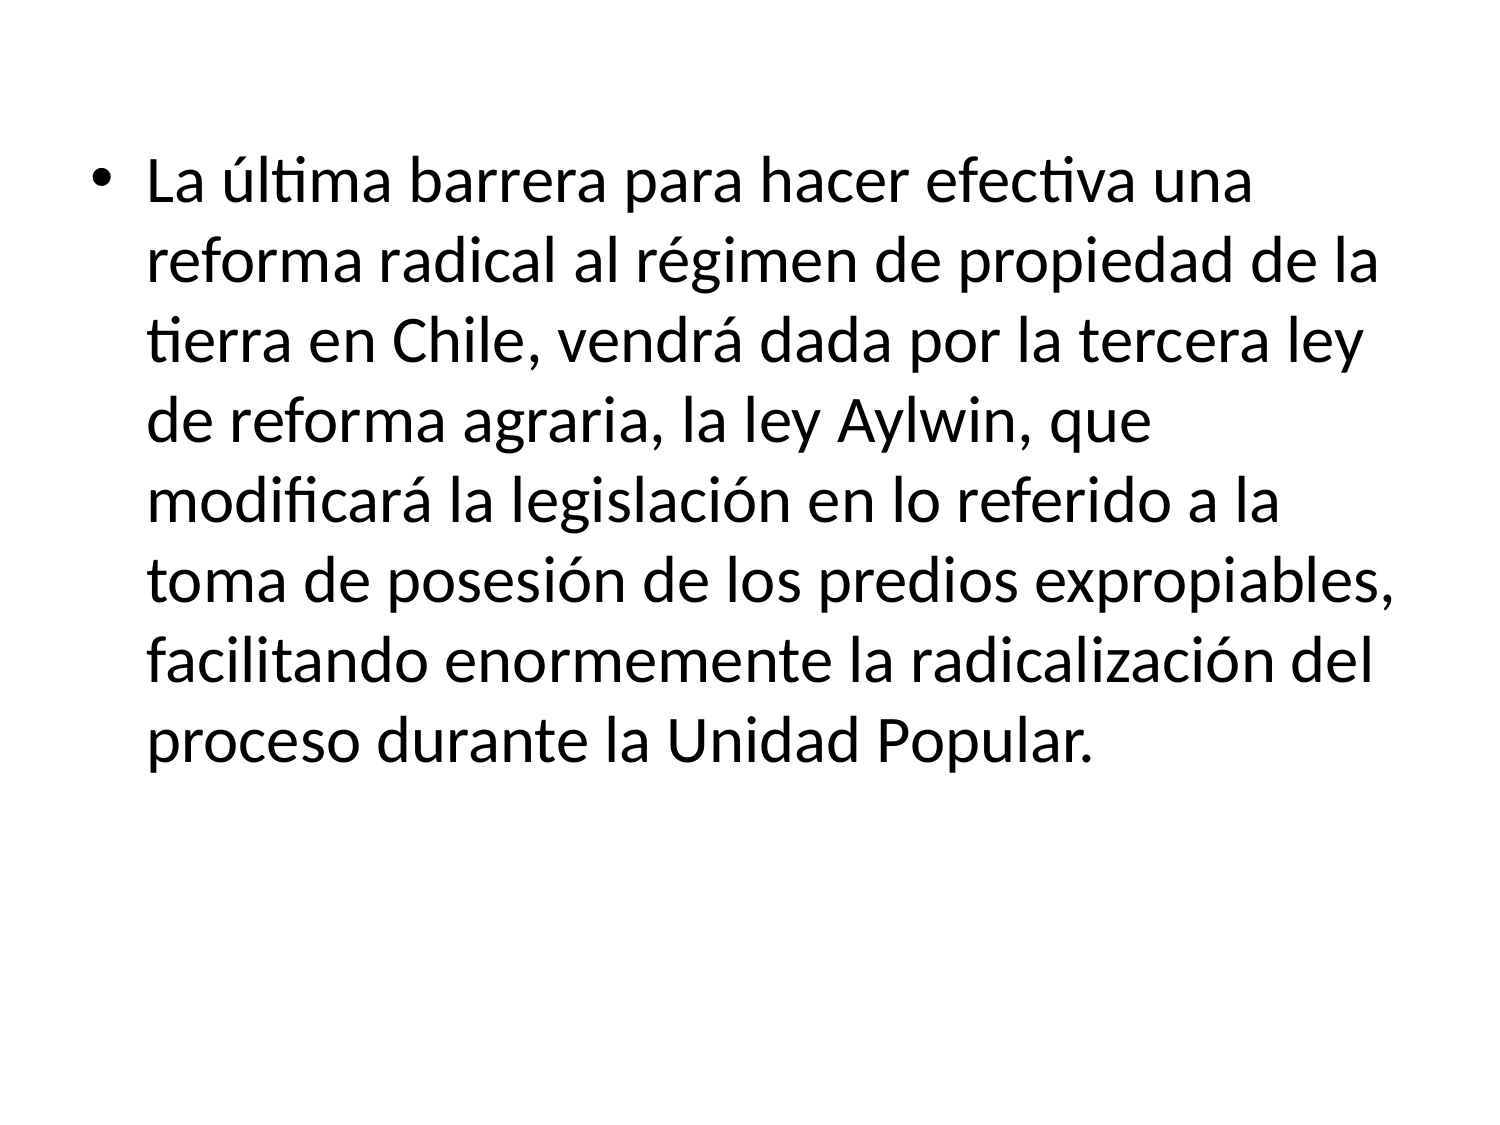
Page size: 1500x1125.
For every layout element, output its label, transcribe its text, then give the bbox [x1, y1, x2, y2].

list La última barrera para hacer efectiva una reforma radical al régimen de propiedad de la tierra en Chile, vendrá dada por la tercera ley de reforma agraria, la ley Aylwin, que modificará la legislación en lo referido a la toma de posesión de los predios expropiables, facilitando enormemente la radicalización del proceso durante la Unidad Popular. [75, 35, 1425, 1005]
